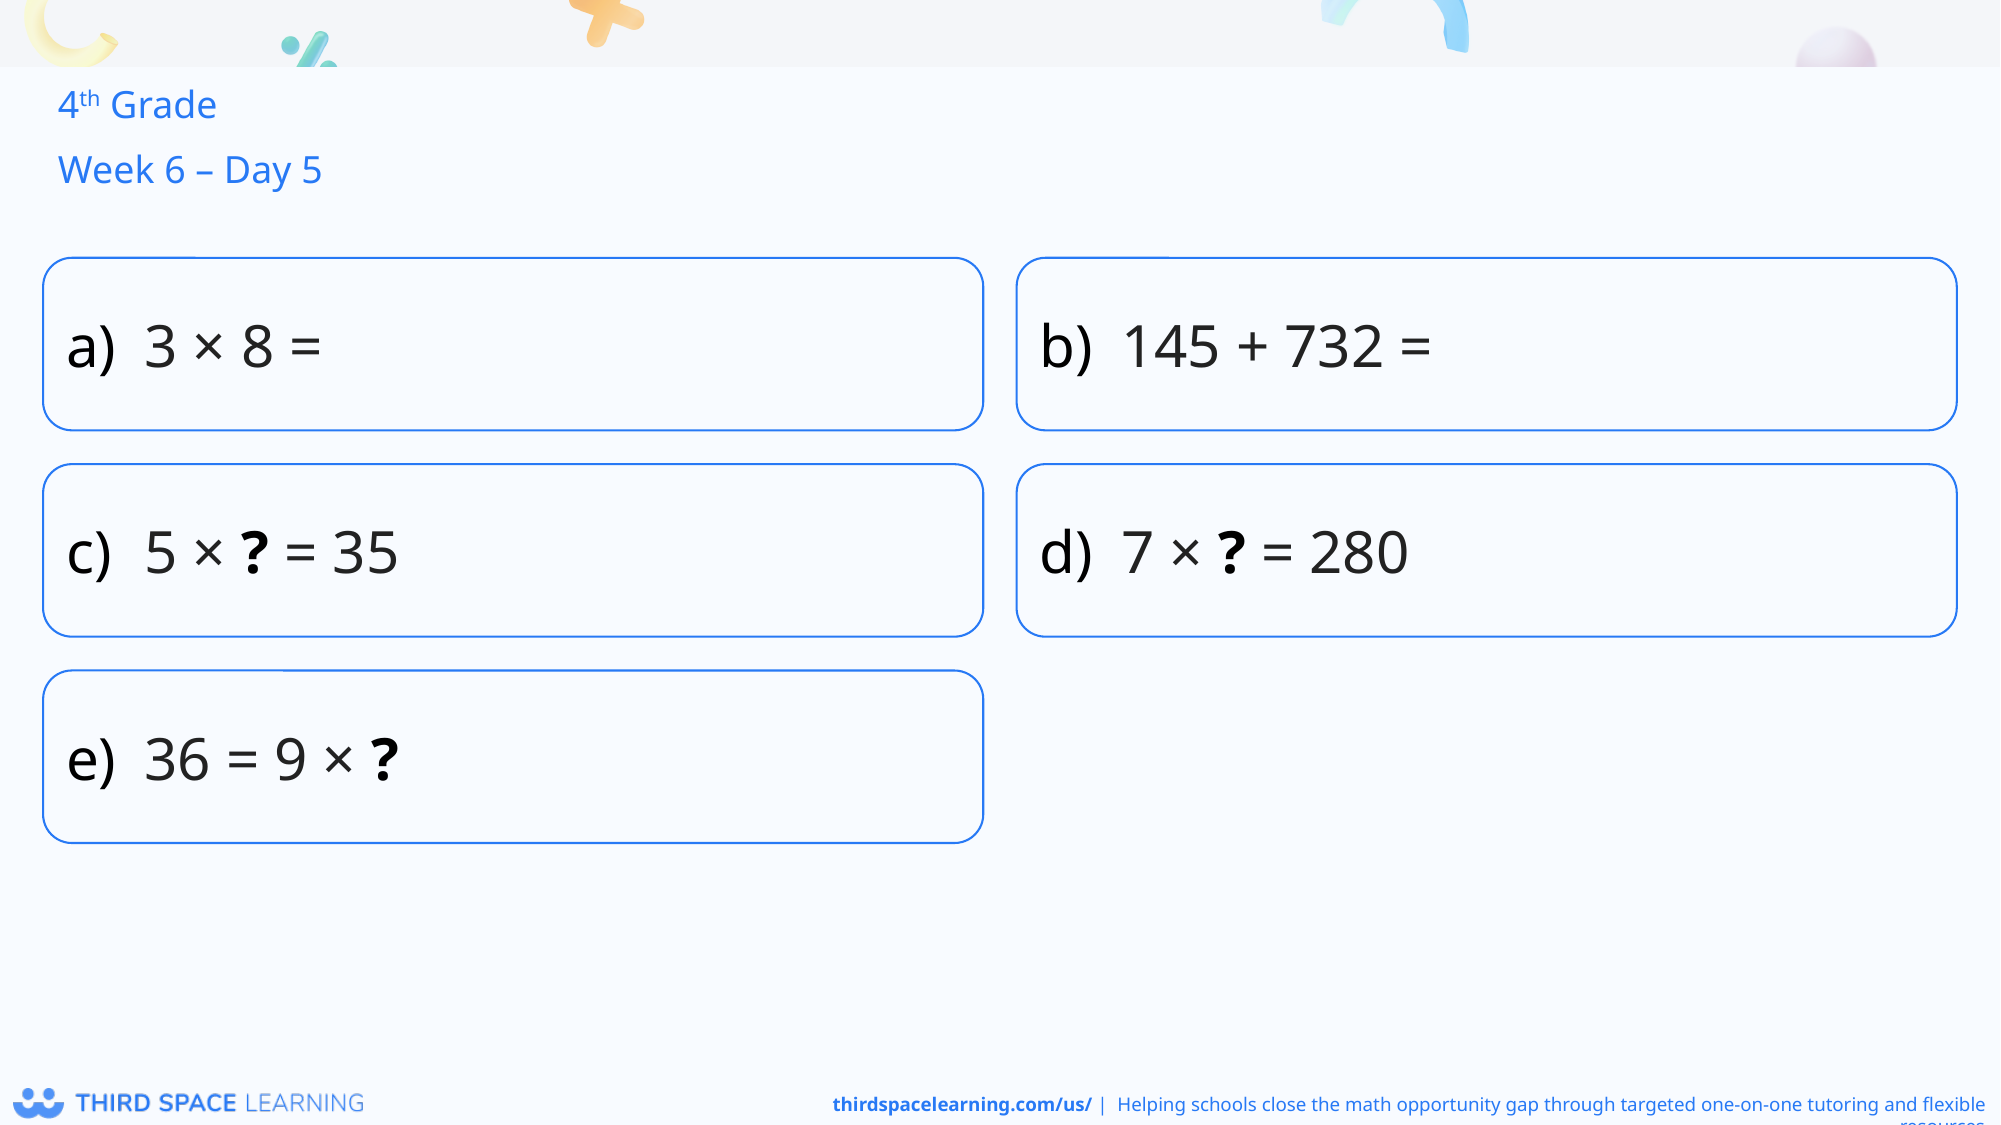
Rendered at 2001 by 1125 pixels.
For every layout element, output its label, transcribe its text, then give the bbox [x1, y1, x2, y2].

picture [13, 1088, 365, 1119]
text_box 4th Grade Week 6 – Day 5 [43, 73, 509, 212]
list 3 × 8 = [129, 272, 962, 416]
list 36 = 9 × ? [129, 684, 962, 829]
list 5 × ? = 35 [129, 478, 962, 623]
list 7 × ? = 280 [1106, 478, 1939, 623]
list 145 + 732 = [1106, 272, 1939, 416]
picture [0, 0, 2000, 67]
